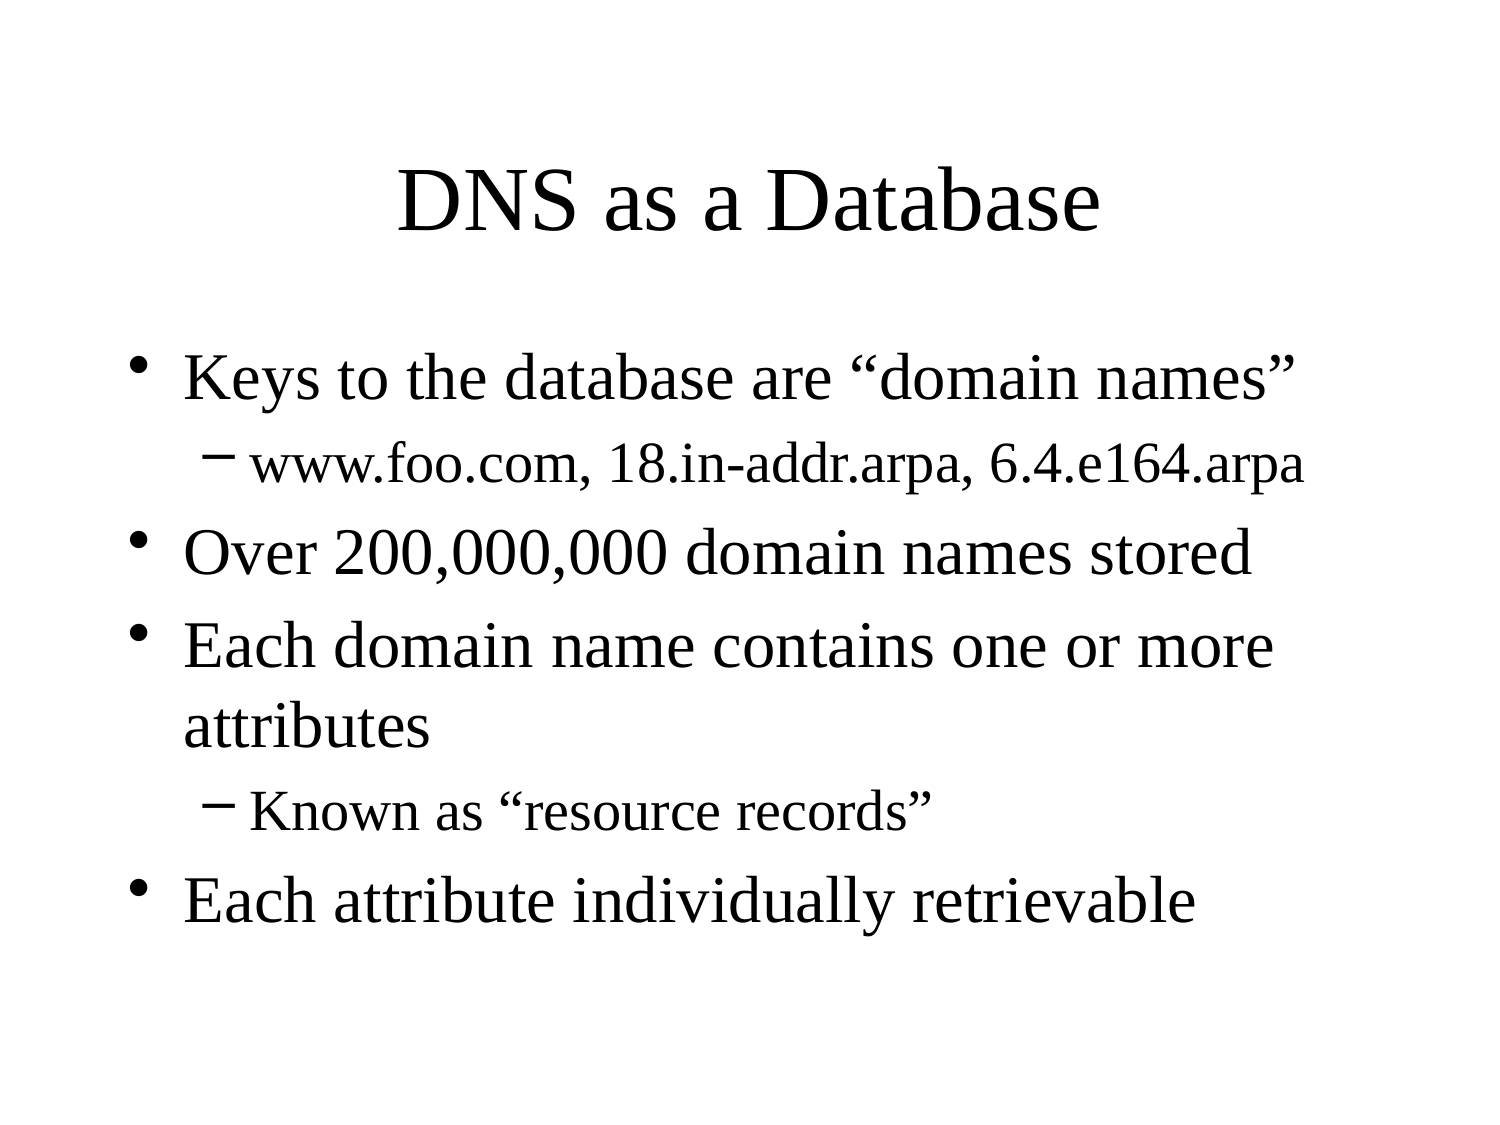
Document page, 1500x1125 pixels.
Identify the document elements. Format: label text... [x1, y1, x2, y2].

list Keys to the database are “domain names” www.foo.com, 18.in-addr.arpa, 6.4.e164.arpa Over 200,000,000 domain names stored Each domain name contains one or more attributes Known as “resource records” Each attribute individually retrievable [112, 324, 1388, 1000]
title DNS as a Database [112, 99, 1388, 288]
